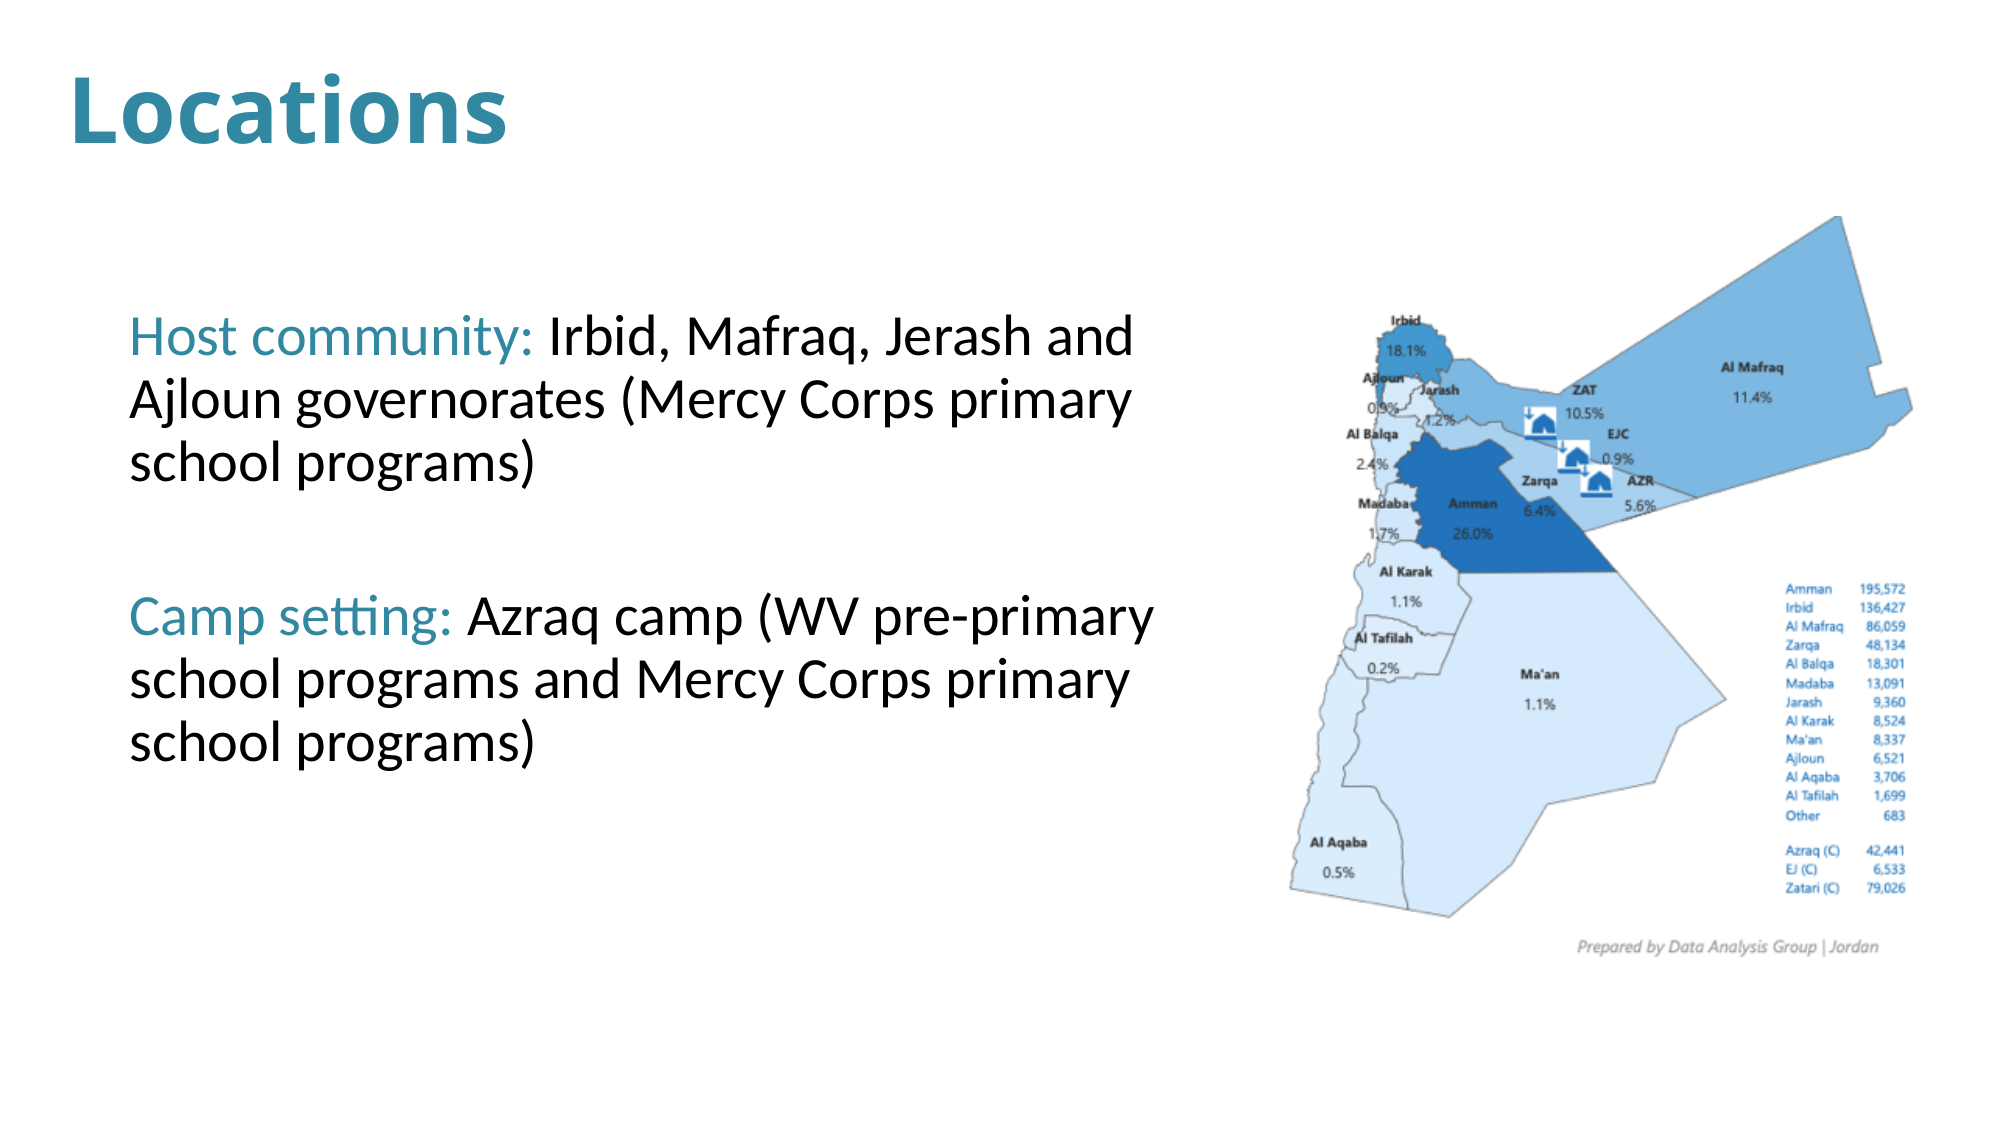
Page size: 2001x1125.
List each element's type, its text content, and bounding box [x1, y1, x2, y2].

list Host community: Irbid, Mafraq, Jerash and Ajloun governorates (Mercy Corps primary school programs) Camp setting: Azraq camp (WV pre-primary school programs and Mercy Corps primary school programs) [114, 297, 1217, 1012]
title Locations [0, 4, 1151, 223]
picture [1287, 216, 1941, 965]
